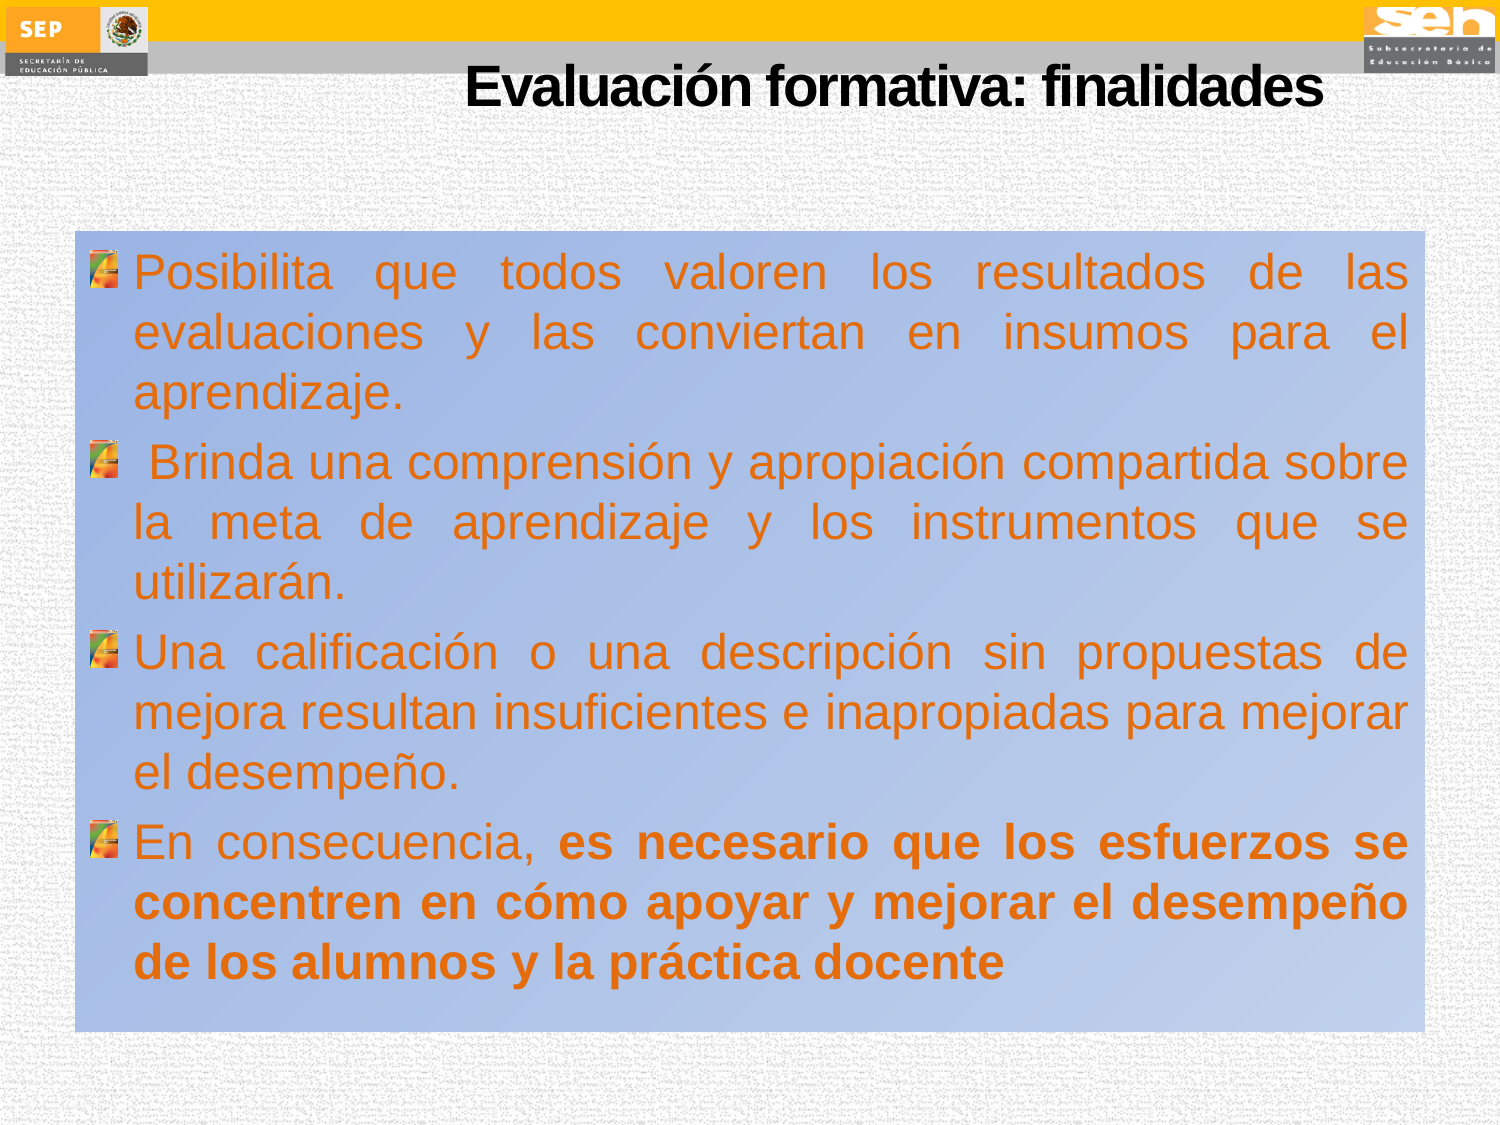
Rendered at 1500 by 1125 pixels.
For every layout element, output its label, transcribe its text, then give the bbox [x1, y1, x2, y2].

picture [90, 630, 127, 668]
picture [90, 250, 127, 288]
picture [1364, 7, 1495, 73]
picture [90, 820, 127, 858]
picture [5, 7, 148, 76]
title Evaluación formativa: finalidades [171, 28, 1341, 138]
list Posibilita que todos valoren los resultados de las evaluaciones y las conviertan en insumos para el aprendizaje. Brinda una comprensión y apropiación compartida sobre la meta de aprendizaje y los instrumentos que se utilizarán. Una calificación o una descripción sin propuestas de mejora resultan insuficientes e inapropiadas para mejorar el desempeño. En consecuencia, es necesario que los esfuerzos se concentren en cómo apoyar y mejorar el desempeño de los alumnos y la práctica docente [75, 231, 1425, 1032]
picture [90, 440, 127, 478]
